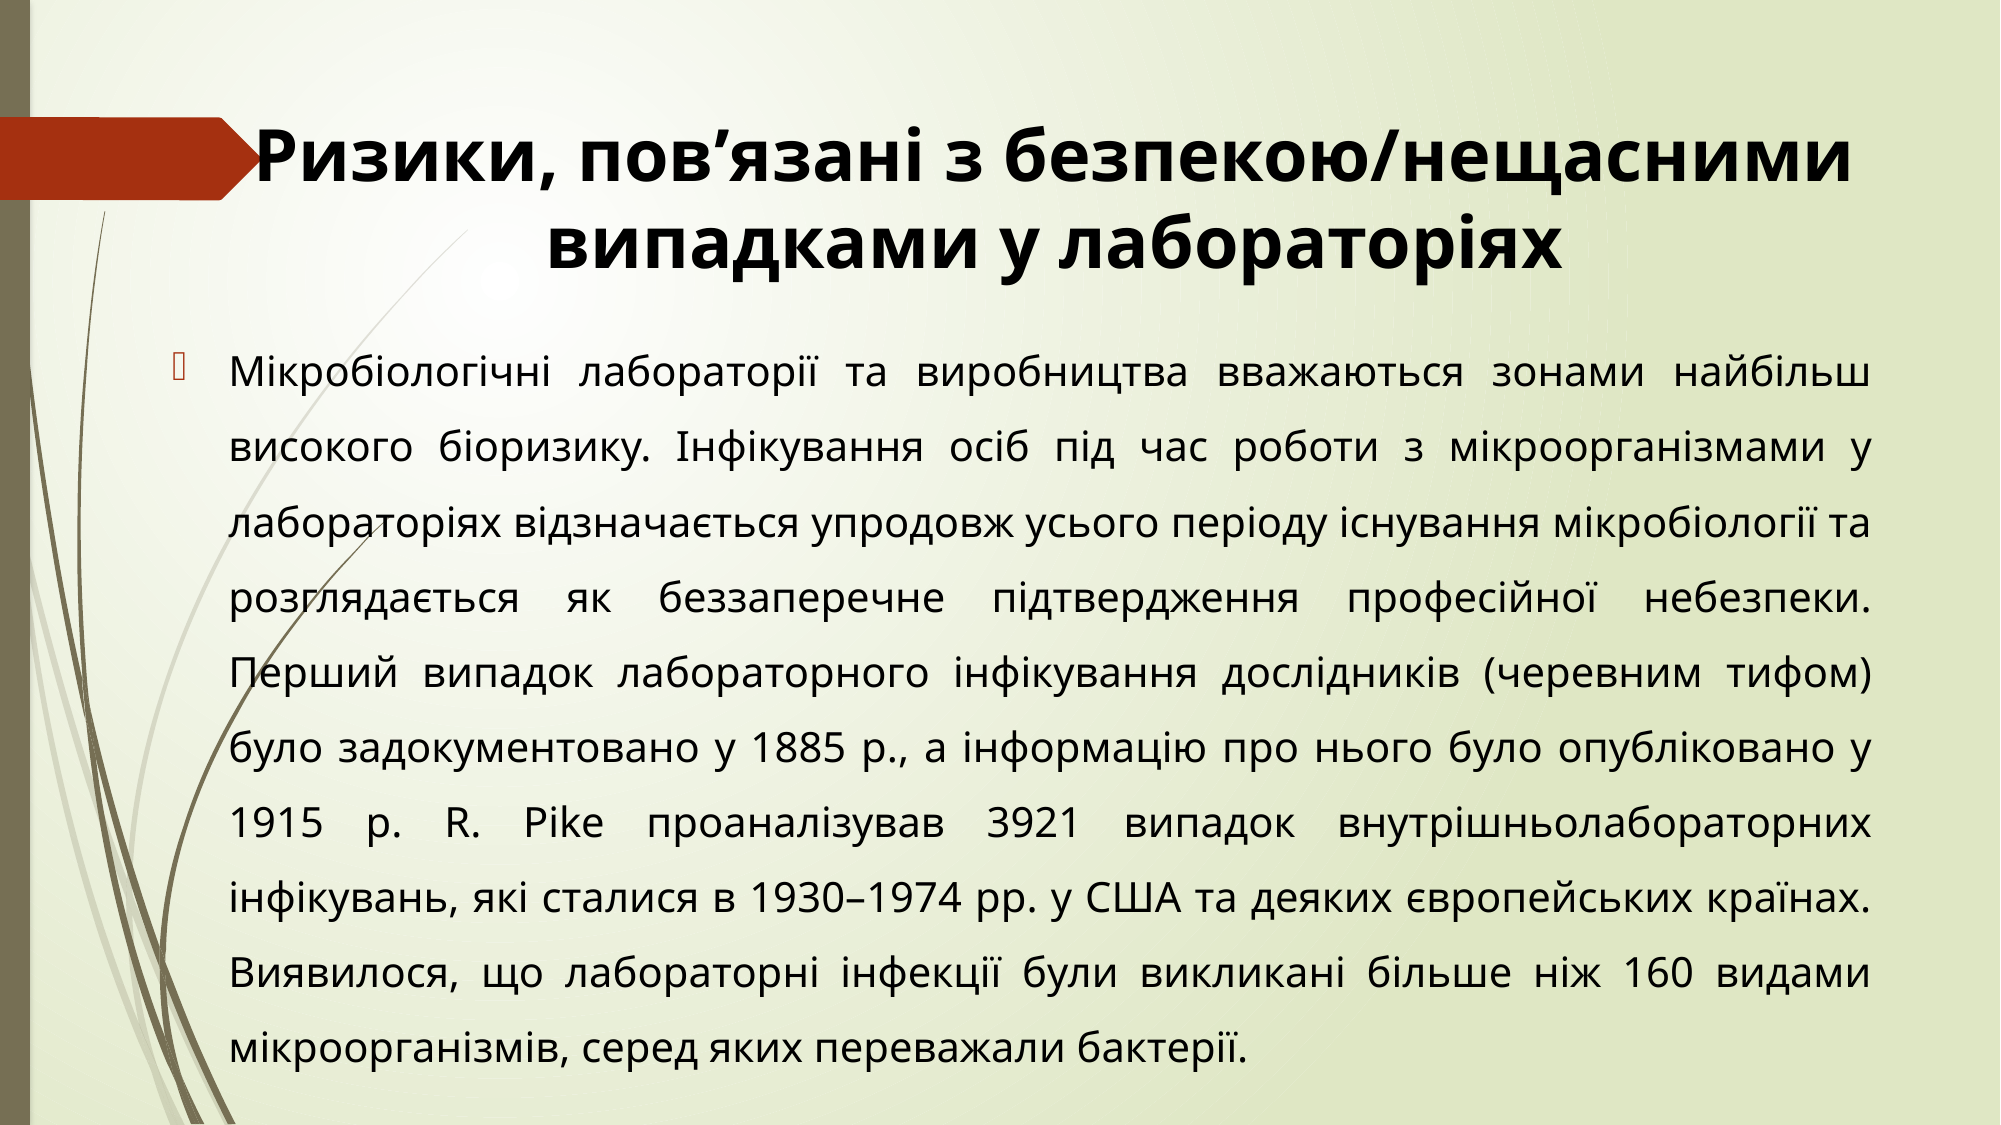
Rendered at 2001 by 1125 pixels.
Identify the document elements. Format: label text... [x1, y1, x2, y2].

list Мікробіологічні лабораторії та виробництва вважаються зонами найбільш високого біоризику. Інфікування осіб під час роботи з мікроорганізмами у лабораторіях відзначається упродовж усього періоду існування мікробіології та розглядається як беззаперечне підтвердження професійної небезпеки. Перший випадок лабораторного інфікування дослідників (черевним тифом) було задокументовано у 1885 р., а інформацію про нього було опубліковано у 1915 р. R. Pike проаналізував 3921 випадок внутрішньолабораторних інфікувань, які сталися в 1930–1974 рр. у США та деяких європейських країнах. Виявилося, що лабораторні інфекції були викликані більше ніж 160 видами мікроорганізмів, серед яких переважали бактерії. [157, 312, 1888, 1110]
title Ризики, пов’язані з безпекою/нещасними випадками у лабораторіях [220, 102, 1888, 312]
